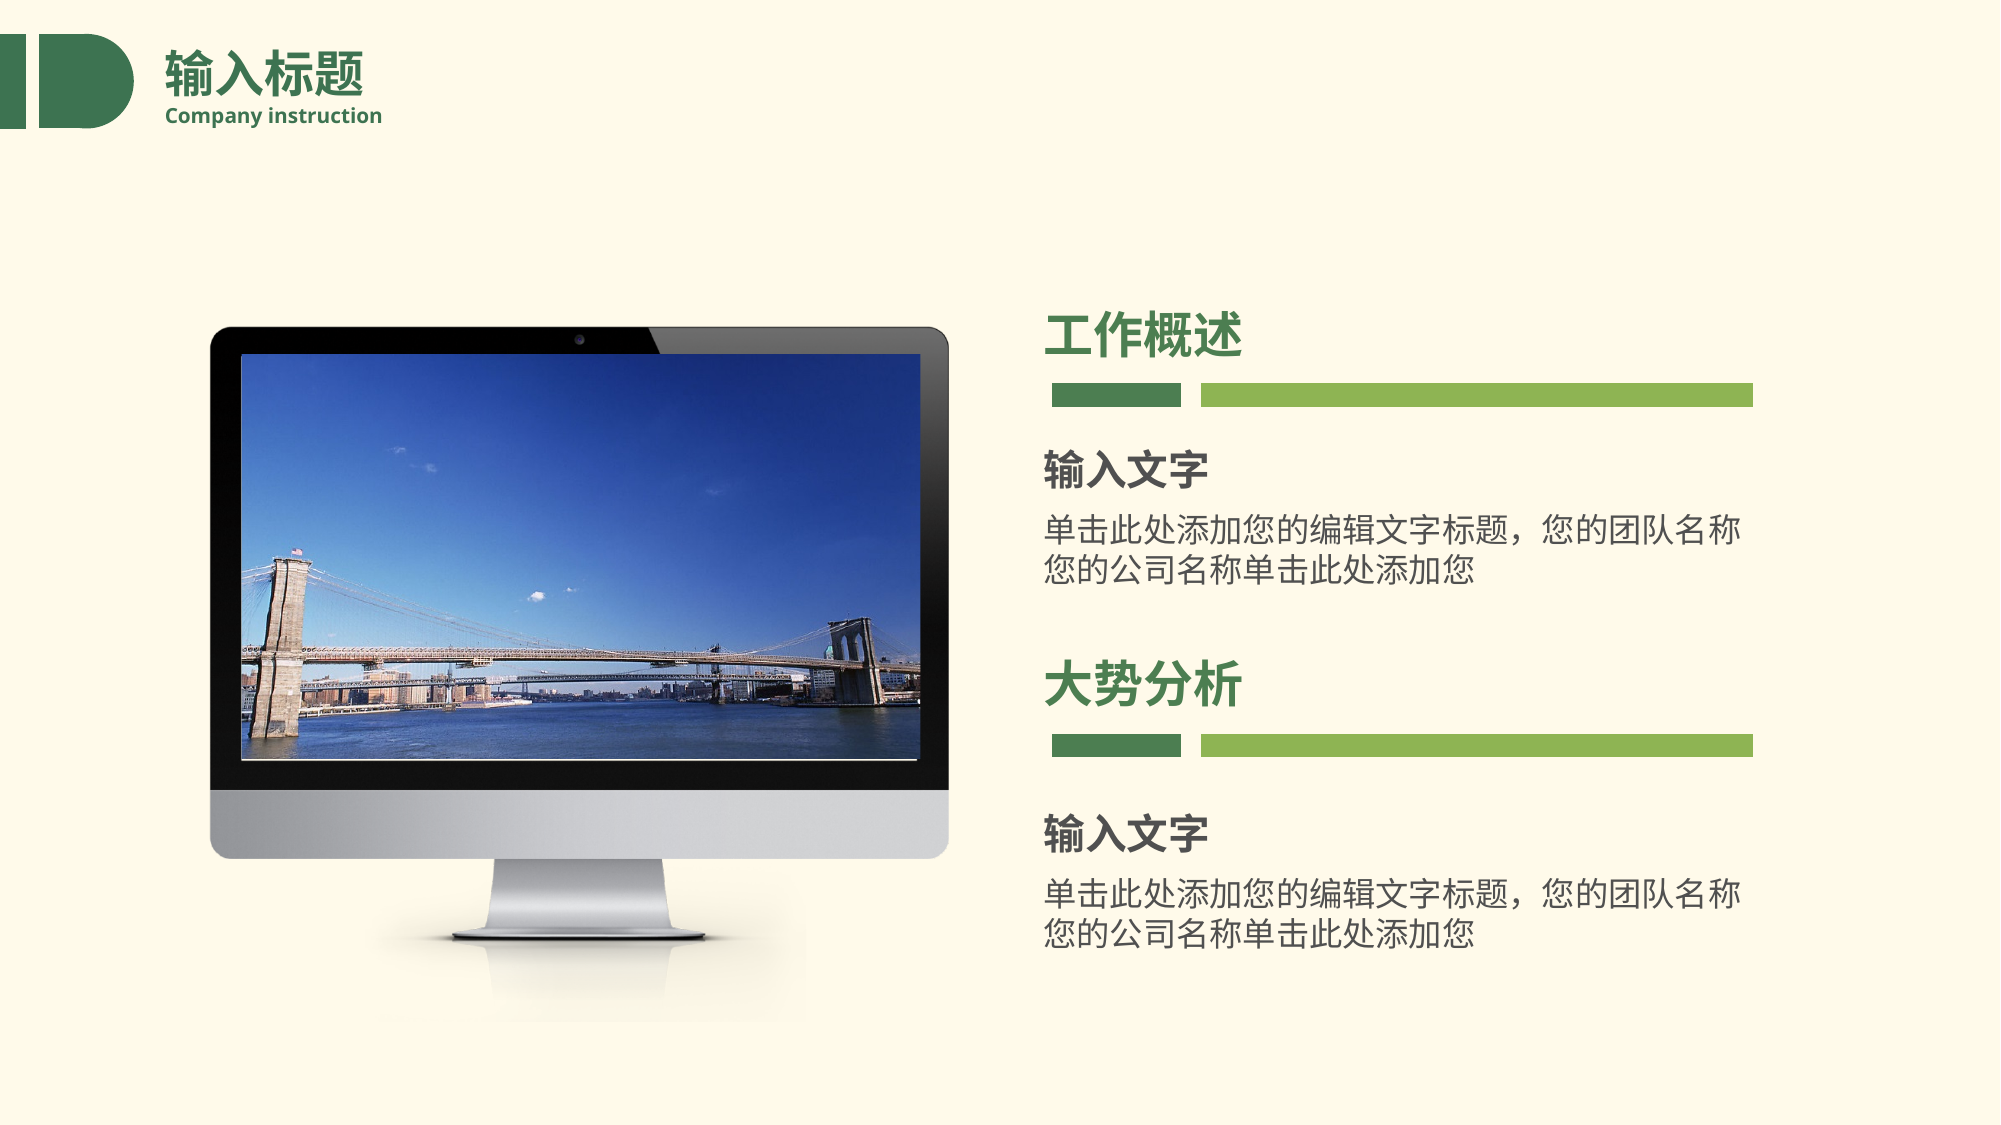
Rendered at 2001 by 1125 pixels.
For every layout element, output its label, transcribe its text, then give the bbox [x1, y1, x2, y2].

text_box 输入文字 [1028, 436, 1344, 501]
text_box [190, 309, 968, 1022]
text_box Company instruction [150, 95, 399, 135]
text_box [1052, 383, 1181, 407]
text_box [40, 34, 133, 128]
text_box 大势分析 [1028, 645, 1344, 720]
text_box 输入标题 [149, 34, 380, 110]
text_box 工作概述 [1028, 296, 1344, 372]
text_box [1052, 734, 1181, 757]
text_box [0, 34, 26, 129]
text_box [1201, 734, 1753, 757]
text_box 输入文字 [1028, 800, 1344, 865]
text_box 单击此处添加您的编辑文字标题，您的团队名称您的公司名称单击此处添加您 [1028, 501, 1763, 597]
text_box [1201, 383, 1753, 407]
text_box 单击此处添加您的编辑文字标题，您的团队名称您的公司名称单击此处添加您 [1028, 865, 1763, 961]
